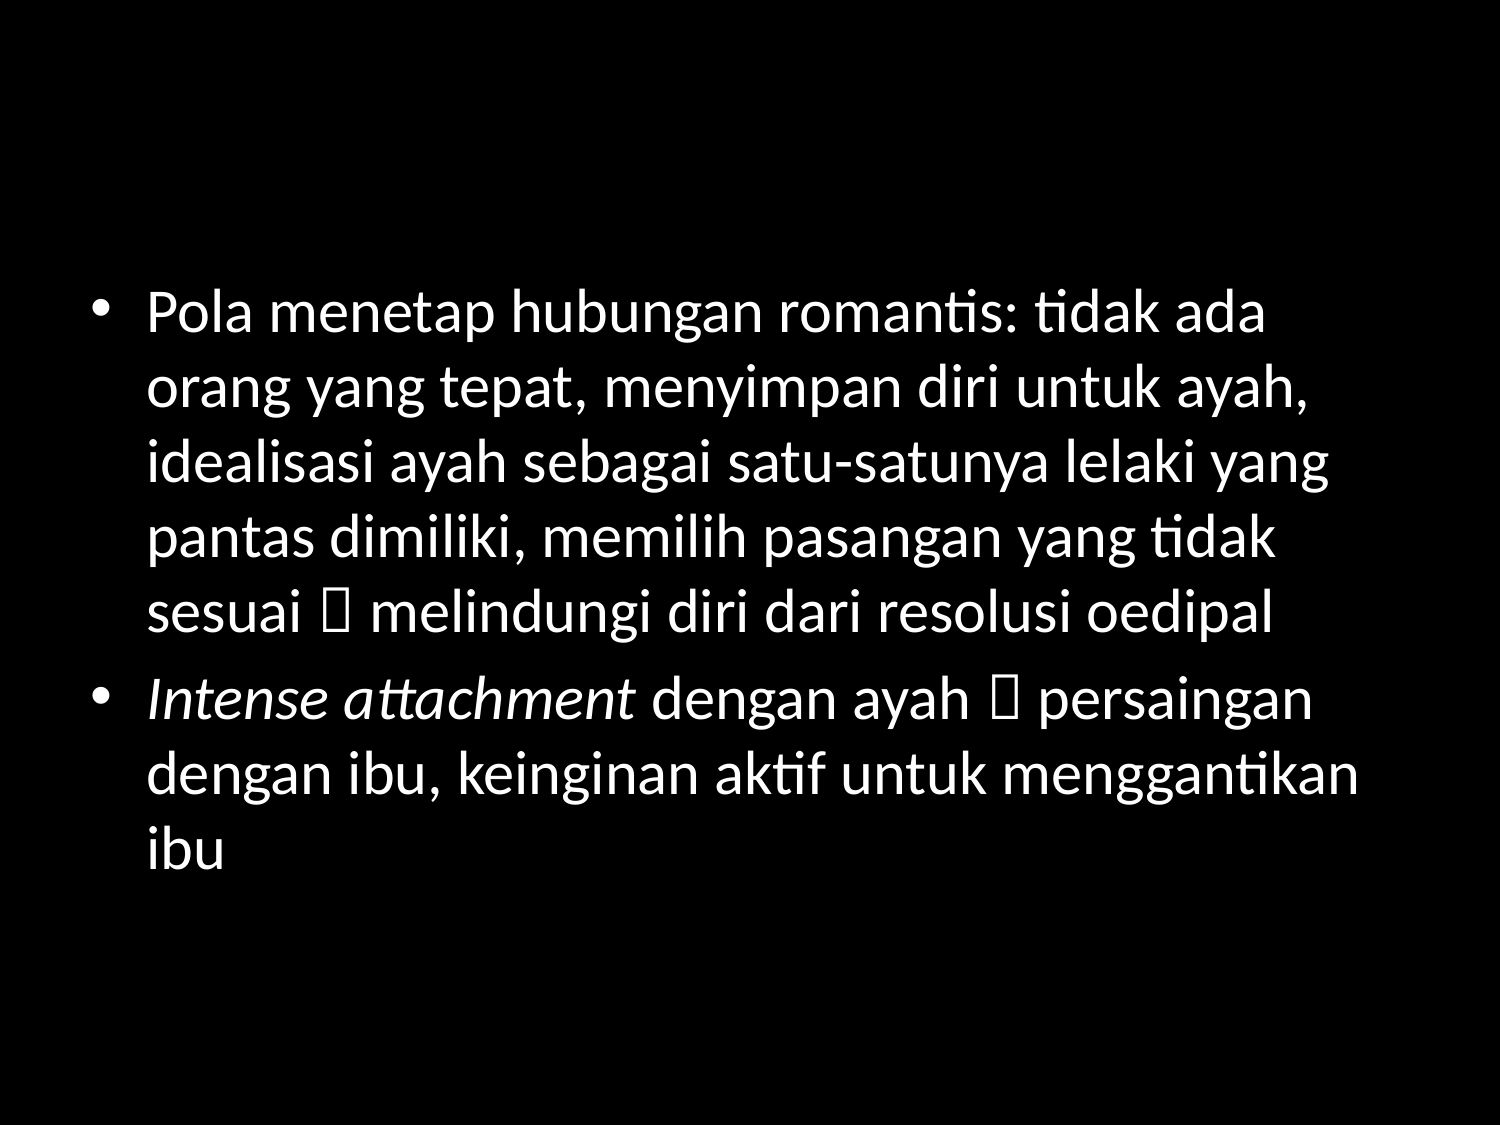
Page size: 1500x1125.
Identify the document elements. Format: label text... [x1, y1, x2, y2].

list Pola menetap hubungan romantis: tidak ada orang yang tepat, menyimpan diri untuk ayah, idealisasi ayah sebagai satu-satunya lelaki yang pantas dimiliki, memilih pasangan yang tidak sesuai  melindungi diri dari resolusi oedipal Intense attachment dengan ayah  persaingan dengan ibu, keinginan aktif untuk menggantikan ibu [75, 262, 1425, 1005]
